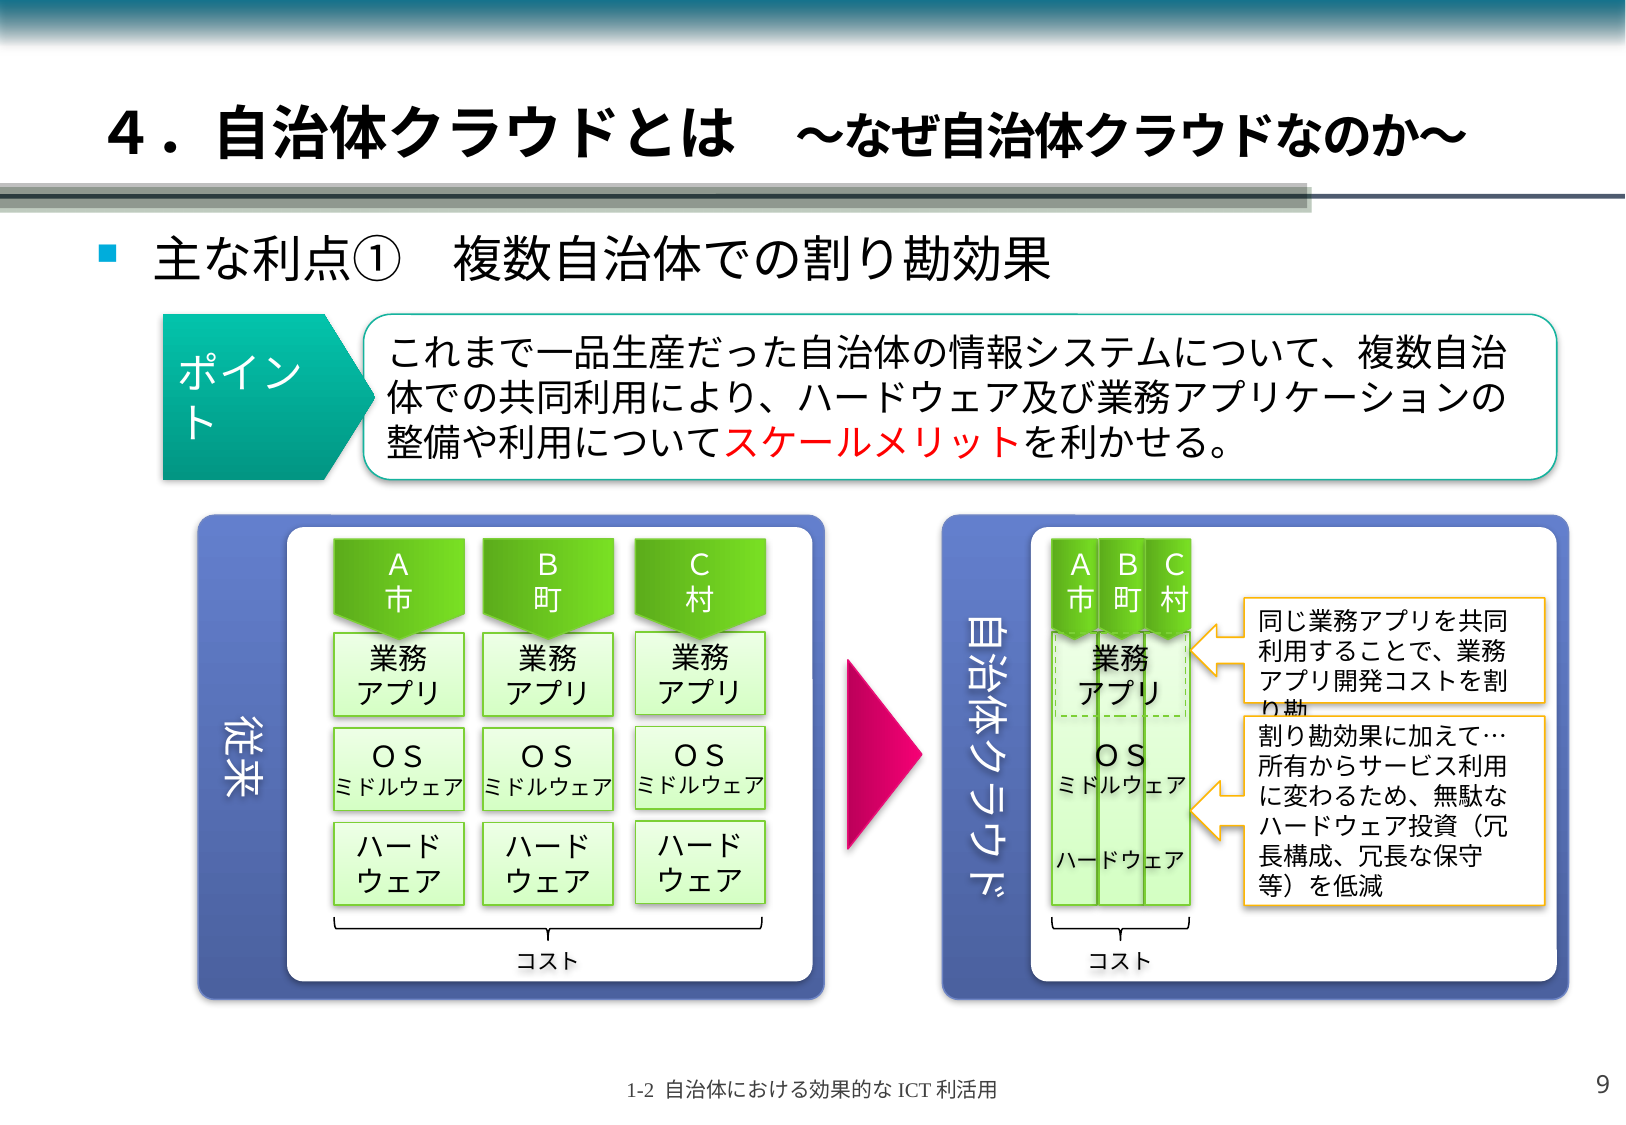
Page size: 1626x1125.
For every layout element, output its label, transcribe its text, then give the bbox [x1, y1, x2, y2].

text_box ＯＳ ミドルウェア [482, 727, 614, 811]
text_box [197, 516, 206, 997]
text_box Ｂ 町 [1098, 538, 1144, 631]
text_box 業務 アプリ [482, 632, 614, 717]
text_box コスト [1055, 940, 1186, 982]
text_box Ｃ 村 [634, 538, 767, 641]
text_box 自治体クラウド [953, 515, 1026, 1000]
text_box ポイント [162, 314, 376, 480]
text_box コスト [482, 940, 614, 982]
text_box 割り勘効果に加えて… 所有からサービス利用に変わるため、無駄なハードウェア投資（冗長構成、冗長な保守等）を低減 [1189, 715, 1546, 907]
text_box Ｂ 町 [482, 538, 615, 640]
text_box [283, 514, 825, 1001]
text_box ハード ウェア [333, 822, 465, 906]
text_box [1051, 720, 1055, 730]
text_box ＯＳ ミドルウェア [1056, 726, 1187, 810]
text_box 業務 アプリ [635, 631, 766, 715]
list 主な利点① 複数自治体での割り勘効果 [80, 219, 1544, 315]
text_box ＯＳ ミドルウェア [635, 726, 766, 810]
text_box Ｃ 村 [1144, 538, 1192, 632]
text_box 業務 アプリ [1055, 632, 1186, 717]
text_box [941, 516, 950, 997]
text_box [1187, 709, 1191, 728]
text_box これまで一品生産だった自治体の情報システムについて、複数自治体での共同利用により、ハードウェア及び業務アプリケーションの整備や利用についてスケールメリットを利かせる。 [362, 315, 1558, 481]
text_box ＯＳ ミドルウェア [333, 727, 465, 811]
text_box Ａ 市 [333, 538, 465, 641]
text_box ４．自治体クラウドとは ～なぜ自治体クラウドなのか～ [81, 66, 1625, 197]
text_box ハードウェア [1055, 817, 1186, 901]
text_box [1030, 526, 1558, 983]
slide_number 8 [1456, 1034, 1625, 1111]
text_box [334, 916, 762, 938]
footer 1-2 自治体における効果的なICT利活用 [492, 1068, 1133, 1110]
text_box [847, 659, 923, 850]
text_box 業務 アプリ [333, 632, 465, 717]
text_box Ａ 市 [1051, 538, 1097, 632]
text_box 同じ業務アプリを共同利用することで、業務アプリ開発コストを割り勘 [1189, 597, 1546, 704]
text_box [1026, 514, 1570, 1001]
text_box [287, 526, 814, 983]
text_box ハード ウェア [635, 820, 766, 904]
text_box 従来 [209, 515, 282, 1000]
text_box [1051, 916, 1190, 938]
text_box ハード ウェア [482, 822, 614, 906]
